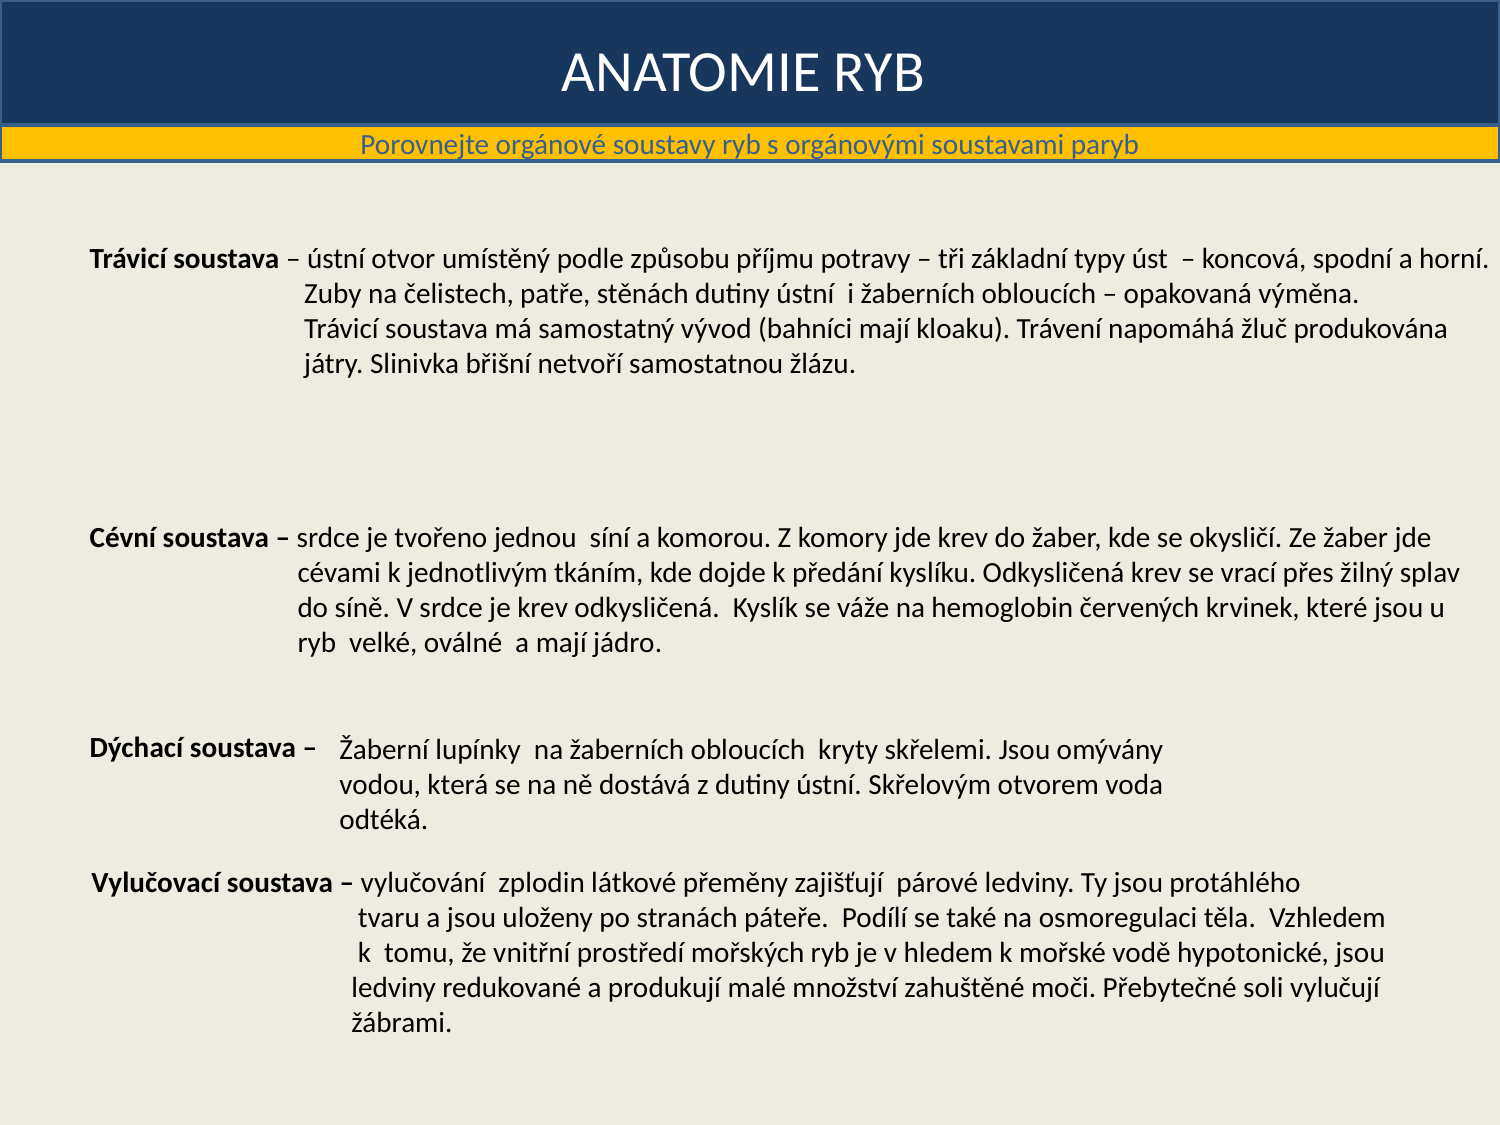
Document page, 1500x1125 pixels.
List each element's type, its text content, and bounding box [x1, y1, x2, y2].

title ANATOMIE RYB [0, 0, 1500, 123]
text_box Trávicí soustava – ústní otvor umístěný podle způsobu příjmu potravy – tři základní typy úst – koncová, spodní a horní. Zuby na čelistech, patře, stěnách dutiny ústní i žaberních obloucích – opakovaná výměna. Trávicí soustava má samostatný vývod (bahníci mají kloaku). Trávení napomáhá žluč produkována játry. Slinivka břišní netvoří samostatnou žlázu. Cévní soustava – srdce je tvořeno jednou síní a komorou. Z komory jde krev do žaber, kde se okysličí. Ze žaber jde cévami k jednotlivým tkáním, kde dojde k předání kyslíku. Odkysličená krev se vrací přes žilný splav do síně. V srdce je krev odkysličená. Kyslík se váže na hemoglobin červených krvinek, které jsou u ryb velké, oválné a mají jádro. Dýchací soustava – [74, 231, 1500, 806]
text_box Porovnejte orgánové soustavy ryb s orgánovými soustavami paryb [0, 123, 1500, 163]
text_box Vylučovací soustava – vylučování zplodin látkové přeměny zajišťují párové ledviny. Ty jsou protáhlého tvaru a jsou uloženy po stranách páteře. Podílí se také na osmoregulaci těla. Vzhledem k tomu, že vnitřní prostředí mořských ryb je v hledem k mořské vodě hypotonické, jsou ledviny redukované a produkují malé množství zahuštěné moči. Přebytečné soli vylučují žábrami. [76, 715, 1447, 1046]
text_box Žaberní lupínky na žaberních obloucích kryty skřelemi. Jsou omývány vodou, která se na ně dostává z dutiny ústní. Skřelovým otvorem voda odtéká. [324, 583, 1199, 715]
